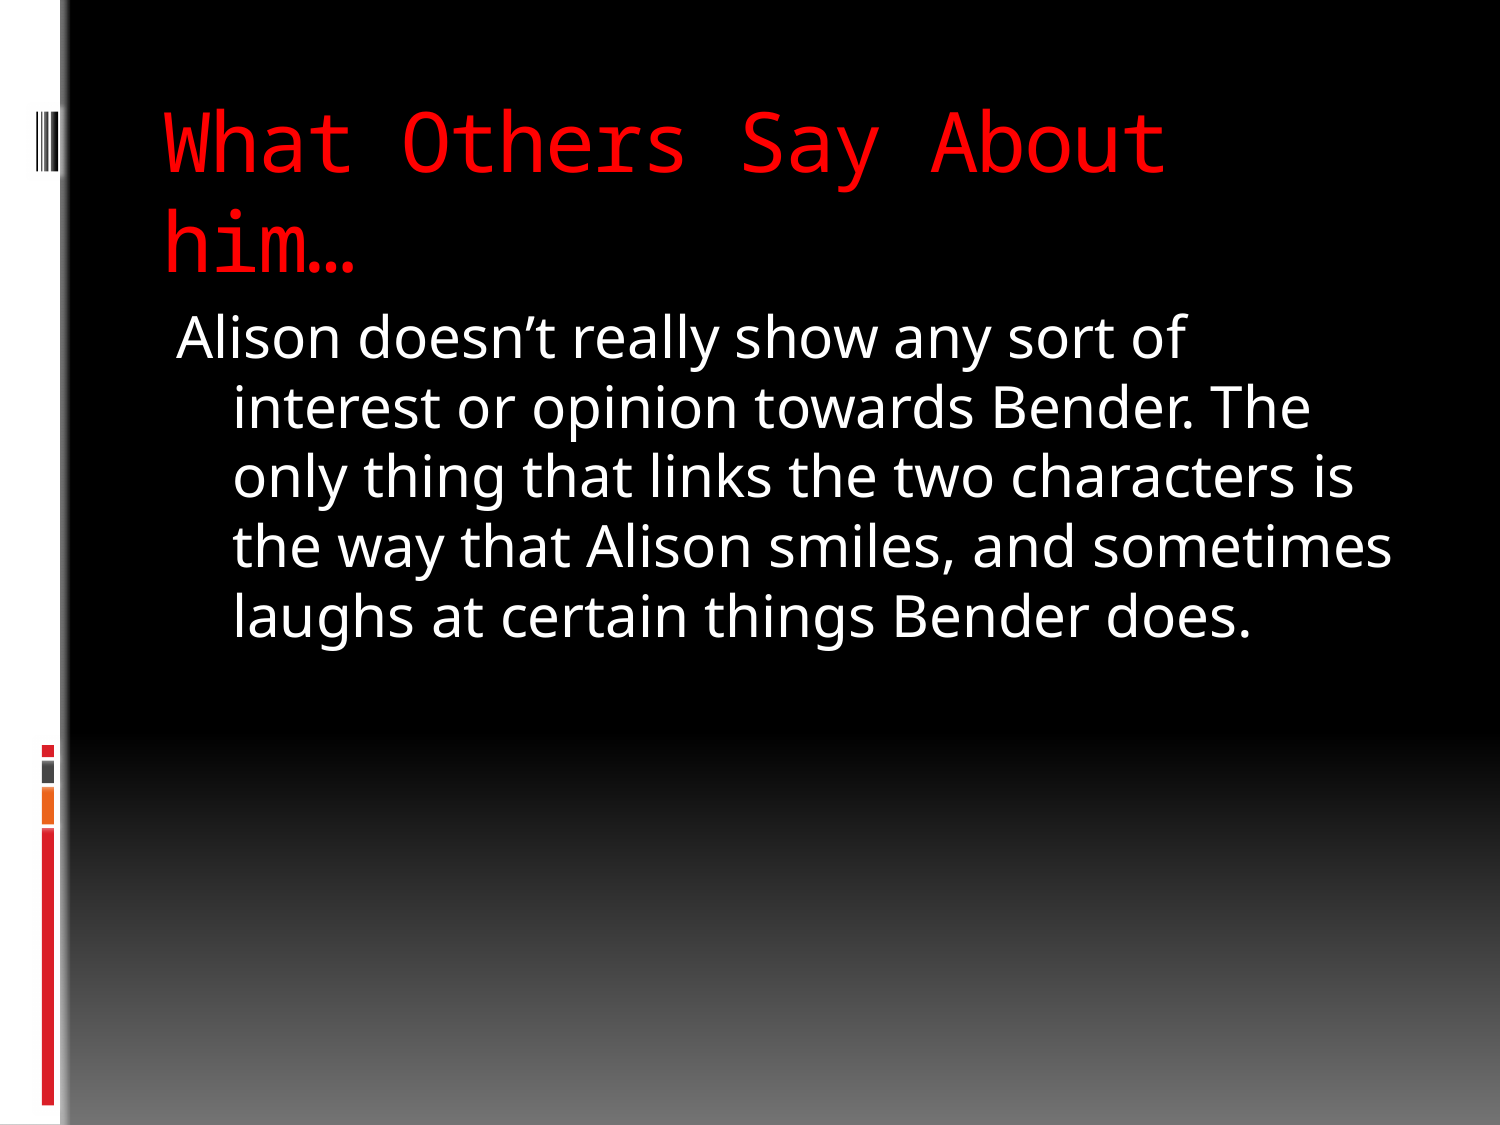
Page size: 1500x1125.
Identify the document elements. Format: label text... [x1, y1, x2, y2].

title What Others Say About him… [147, 81, 1423, 232]
list Alison doesn’t really show any sort of interest or opinion towards Bender. The only thing that links the two characters is the way that Alison smiles, and sometimes laughs at certain things Bender does. [150, 292, 1425, 1043]
